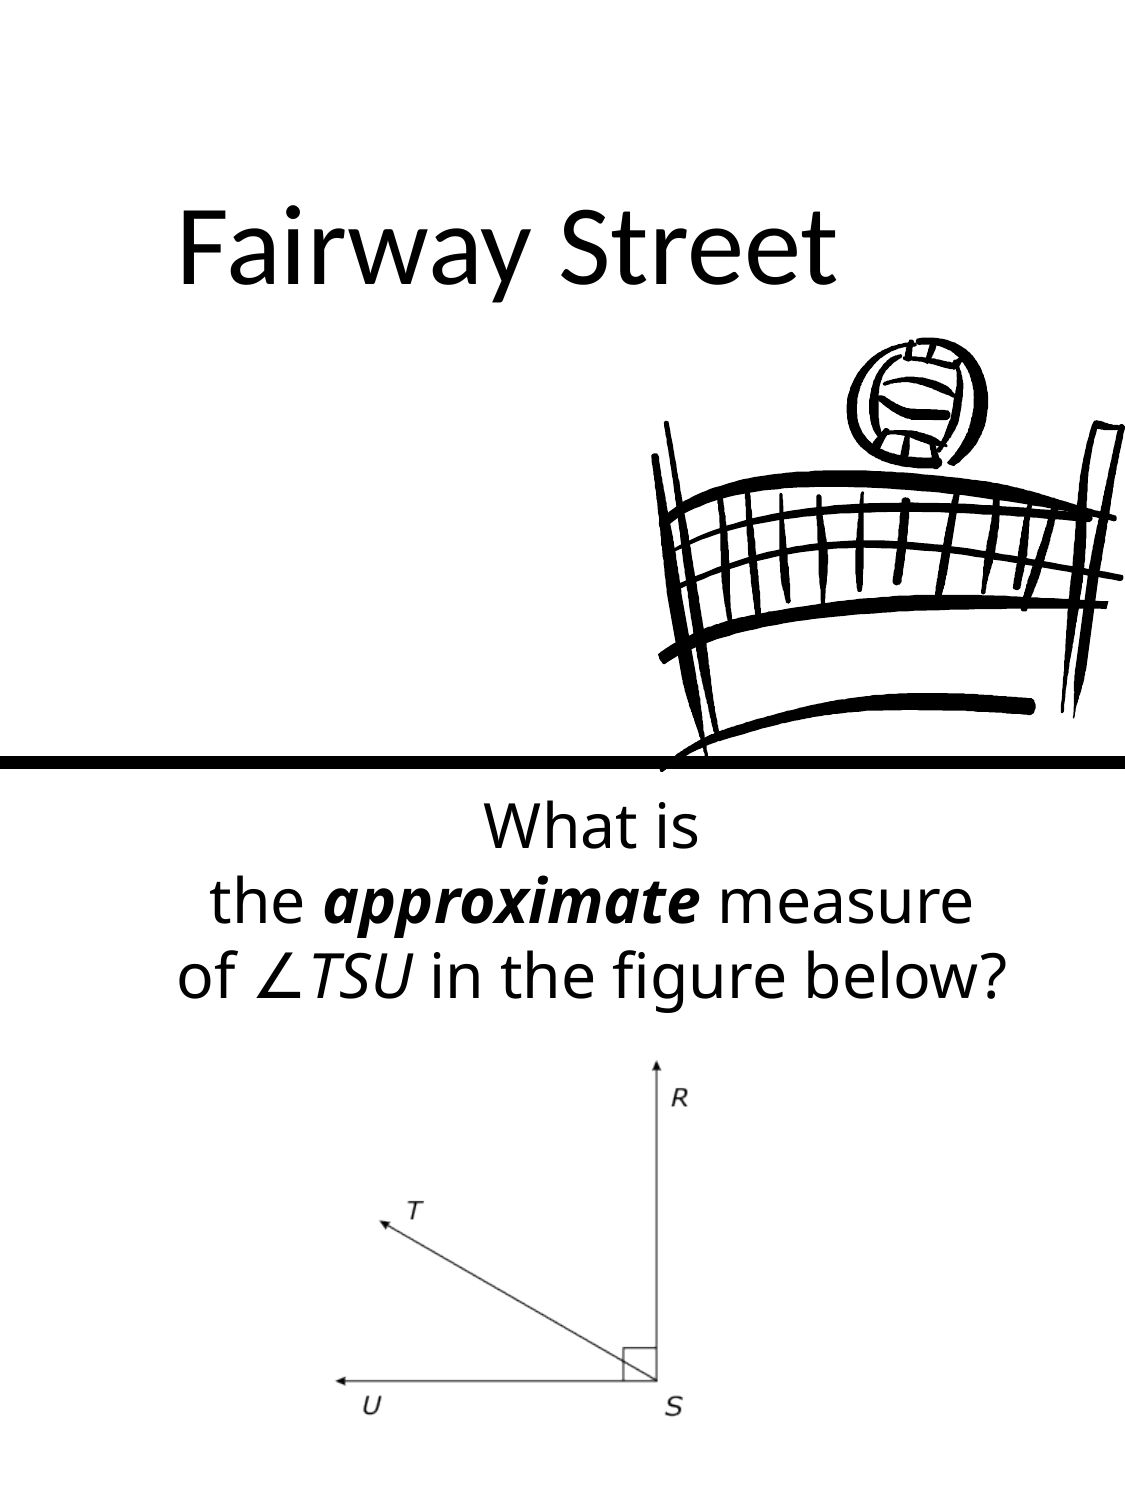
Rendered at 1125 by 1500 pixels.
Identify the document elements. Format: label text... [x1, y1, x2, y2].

text_box Fairway Street [161, 162, 963, 315]
picture [651, 337, 1125, 773]
picture [324, 1049, 699, 1427]
text_box What is the approximate measure of ∠TSU in the figure below? [112, 778, 1073, 1074]
